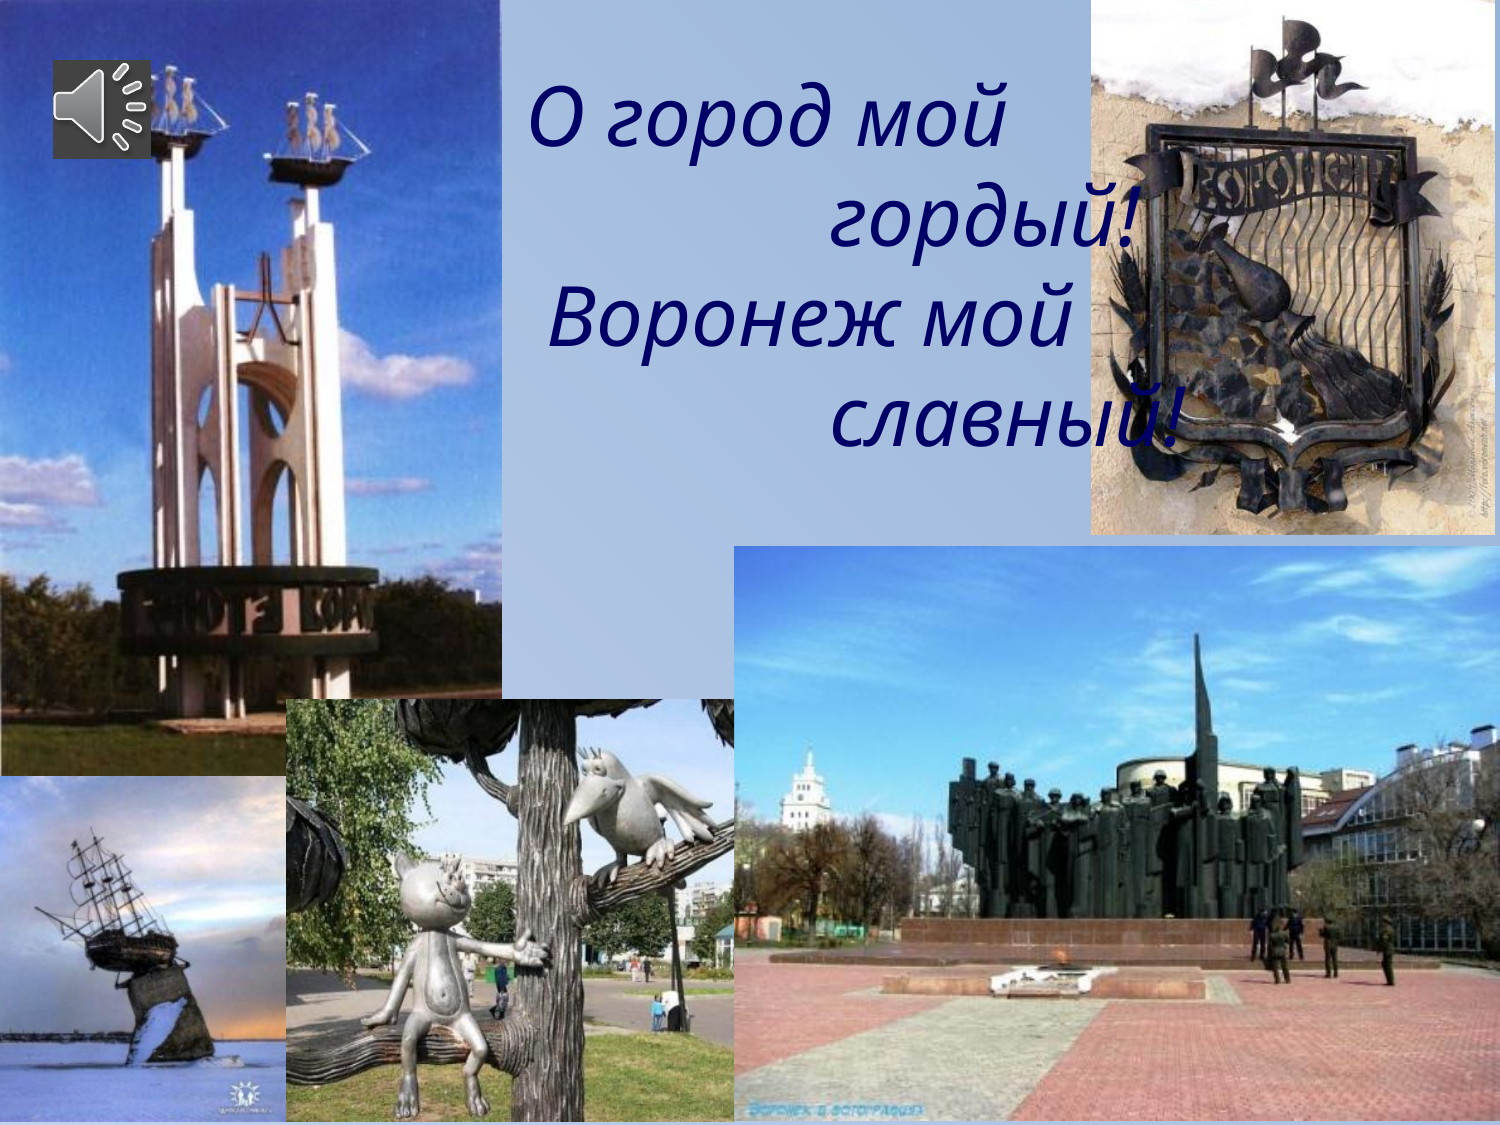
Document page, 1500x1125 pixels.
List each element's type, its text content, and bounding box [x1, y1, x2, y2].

text_box О город мой гордый! Воронеж мой славный! [510, 55, 1083, 471]
picture [0, 0, 1500, 1123]
picture [1090, 0, 1496, 535]
